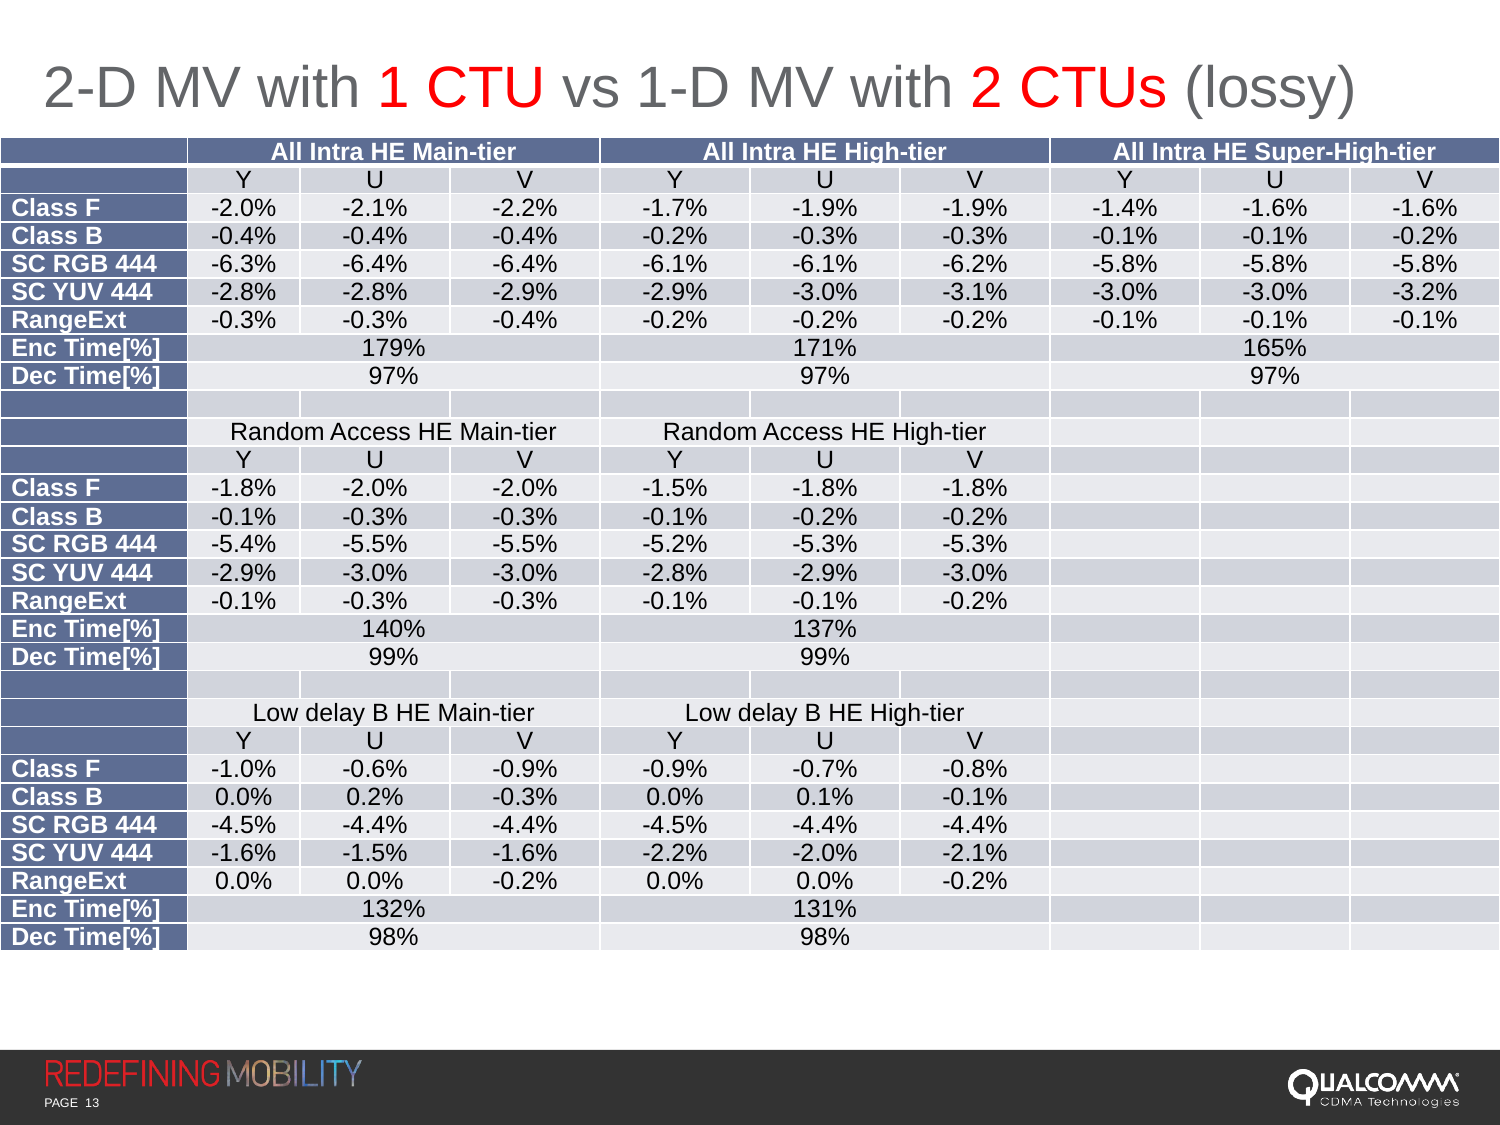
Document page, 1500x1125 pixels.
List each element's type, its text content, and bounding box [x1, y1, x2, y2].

table_cell -0.2% [451, 868, 599, 894]
table_cell [301, 391, 449, 417]
table_cell -0.2% [901, 868, 1049, 894]
table_cell Dec Time[%] [1, 363, 187, 389]
table_cell [1351, 755, 1499, 782]
table_cell [1351, 924, 1499, 950]
table_cell -2.2% [601, 840, 749, 866]
table_cell -0.3% [301, 587, 449, 613]
table_cell Low delay B HE High-tier [601, 699, 1049, 726]
table_cell [1351, 531, 1499, 557]
table_cell -0.3% [451, 587, 599, 613]
table_cell [451, 671, 599, 698]
table_cell [1351, 559, 1499, 585]
table_cell -1.6% [188, 840, 299, 866]
table_cell Random Access HE High-tier [601, 419, 1049, 445]
table_cell [1201, 587, 1349, 613]
table_cell -6.1% [601, 251, 749, 277]
table_cell V [451, 447, 599, 473]
table_cell 179% [188, 335, 599, 361]
table_cell -6.4% [301, 251, 449, 277]
table_cell -3.0% [301, 559, 449, 585]
table_cell [1051, 559, 1199, 585]
table_cell -0.9% [601, 755, 749, 782]
table_cell [1051, 503, 1199, 529]
table_cell [1, 168, 187, 193]
table_cell [1351, 699, 1499, 726]
table_cell -5.3% [751, 531, 899, 557]
table_cell -4.4% [451, 812, 599, 838]
table_header [1, 138, 187, 163]
table_cell [901, 391, 1049, 417]
table_cell -0.3% [301, 503, 449, 529]
table_cell 140% [188, 615, 599, 642]
table_cell -0.1% [1051, 223, 1199, 249]
table_header All Intra HE Main-tier [188, 138, 599, 163]
table_cell -2.8% [601, 559, 749, 585]
table_cell Low delay B HE Main-tier [188, 699, 599, 726]
table_cell -0.3% [301, 307, 449, 333]
table_cell -0.3% [451, 503, 599, 529]
table_cell -4.4% [301, 812, 449, 838]
table_cell [1201, 447, 1349, 473]
table_cell [1351, 727, 1499, 754]
table_cell U [301, 727, 449, 754]
table_cell -0.1% [601, 587, 749, 613]
table_cell -0.4% [451, 307, 599, 333]
table_cell 97% [1051, 363, 1499, 389]
table_cell [1351, 447, 1499, 473]
table_cell [1351, 643, 1499, 670]
table_cell -1.9% [901, 194, 1049, 221]
table_cell SC YUV 444 [1, 559, 187, 585]
table_cell SC RGB 444 [1, 531, 187, 557]
table_cell [1051, 812, 1199, 838]
table_cell [1051, 896, 1199, 922]
table_cell -0.6% [301, 755, 449, 782]
table_cell Y [188, 447, 299, 473]
table_cell [1351, 475, 1499, 501]
table_cell -0.2% [751, 307, 899, 333]
table_cell [1051, 924, 1199, 950]
table_cell [1351, 812, 1499, 838]
table_cell [1051, 475, 1199, 501]
table_cell -2.8% [188, 279, 299, 305]
table_cell Y [188, 168, 299, 193]
table_cell Enc Time[%] [1, 335, 187, 361]
table_cell -3.2% [1351, 279, 1499, 305]
picture [1278, 1058, 1478, 1114]
table_cell [1351, 868, 1499, 894]
table_cell -1.8% [751, 475, 899, 501]
table_cell -0.8% [901, 755, 1049, 782]
table_cell [1351, 587, 1499, 613]
table_cell -0.1% [1201, 307, 1349, 333]
table_cell V [901, 168, 1049, 193]
table_cell [1201, 643, 1349, 670]
table_cell [1, 419, 187, 445]
table_cell [1351, 671, 1499, 698]
table_cell -0.1% [188, 587, 299, 613]
table_cell -3.0% [751, 279, 899, 305]
table_cell [1201, 391, 1349, 417]
table_cell -2.9% [451, 279, 599, 305]
table_cell -0.3% [451, 784, 599, 810]
table_cell [1351, 419, 1499, 445]
table_cell [1201, 896, 1349, 922]
table_cell -0.7% [751, 755, 899, 782]
table_cell Class F [1, 755, 187, 782]
table_cell -2.0% [751, 840, 899, 866]
table_cell [1051, 699, 1199, 726]
table_cell [1201, 924, 1349, 950]
table_cell -2.0% [451, 475, 599, 501]
table_cell -0.2% [1351, 223, 1499, 249]
table_cell -0.3% [901, 223, 1049, 249]
table_cell -5.8% [1351, 251, 1499, 277]
table_cell -6.2% [901, 251, 1049, 277]
table_cell [301, 671, 449, 698]
table_cell [1051, 587, 1199, 613]
table_cell [1351, 784, 1499, 810]
table_cell [451, 391, 599, 417]
table_cell -2.1% [901, 840, 1049, 866]
table_cell [1051, 784, 1199, 810]
table_cell [1051, 419, 1199, 445]
table_cell -1.5% [601, 475, 749, 501]
table_cell [1051, 447, 1199, 473]
title 2-D MV with 1 CTU vs 1-D MV with 2 CTUs (lossy) [28, 44, 1462, 137]
table_cell 0.2% [301, 784, 449, 810]
table_cell -3.0% [1201, 279, 1349, 305]
table_cell 0.1% [751, 784, 899, 810]
table_cell -2.1% [301, 194, 449, 221]
table_cell [1201, 475, 1349, 501]
table_cell -1.8% [188, 475, 299, 501]
table_cell Class F [1, 475, 187, 501]
table_cell [1051, 671, 1199, 698]
table_cell -1.7% [601, 194, 749, 221]
table_cell Class B [1, 503, 187, 529]
table_cell 97% [188, 363, 599, 389]
table_cell RangeExt [1, 868, 187, 894]
table_cell -2.0% [188, 194, 299, 221]
table_cell [1201, 755, 1349, 782]
table_cell [1, 699, 187, 726]
table_cell [901, 671, 1049, 698]
table_cell [601, 391, 749, 417]
table_cell [1201, 812, 1349, 838]
table_cell -0.1% [188, 503, 299, 529]
table_cell -0.1% [751, 587, 899, 613]
table_header All Intra HE High-tier [601, 138, 1049, 163]
table_cell -0.1% [1051, 307, 1199, 333]
table_cell -2.9% [751, 559, 899, 585]
table_cell -6.4% [451, 251, 599, 277]
table_cell 98% [601, 924, 1049, 950]
table_cell [1351, 503, 1499, 529]
table_cell Dec Time[%] [1, 643, 187, 670]
table_cell -1.6% [451, 840, 599, 866]
table_cell [188, 391, 299, 417]
table_cell [751, 671, 899, 698]
table_cell [1051, 727, 1199, 754]
table_cell Class F [1, 194, 187, 221]
table_cell 137% [601, 615, 1049, 642]
table_cell [1201, 727, 1349, 754]
table_cell -3.0% [1051, 279, 1199, 305]
table_cell V [451, 168, 599, 193]
table_cell 165% [1051, 335, 1499, 361]
table_cell [1351, 615, 1499, 642]
table_cell -2.2% [451, 194, 599, 221]
table_cell Dec Time[%] [1, 924, 187, 950]
table_cell -1.4% [1051, 194, 1199, 221]
table_cell [1, 727, 187, 754]
table_cell [1201, 671, 1349, 698]
table_cell -0.2% [901, 503, 1049, 529]
table_cell SC YUV 444 [1, 279, 187, 305]
table_cell -1.6% [1201, 194, 1349, 221]
table_cell SC YUV 444 [1, 840, 187, 866]
table_cell [1, 671, 187, 698]
table_cell -0.3% [188, 307, 299, 333]
table_cell -0.1% [901, 784, 1049, 810]
table_cell V [901, 447, 1049, 473]
table_cell [601, 671, 749, 698]
table_cell [1201, 531, 1349, 557]
table_cell RangeExt [1, 587, 187, 613]
table_cell 0.0% [301, 868, 449, 894]
table_cell SC RGB 444 [1, 812, 187, 838]
table_cell -6.3% [188, 251, 299, 277]
table_cell SC RGB 444 [1, 251, 187, 277]
table_cell -0.3% [751, 223, 899, 249]
table_cell Class B [1, 223, 187, 249]
table_cell -0.4% [451, 223, 599, 249]
table_cell -0.4% [188, 223, 299, 249]
table_cell Class B [1, 784, 187, 810]
table_cell Enc Time[%] [1, 896, 187, 922]
table_cell -2.9% [188, 559, 299, 585]
table_cell [1201, 868, 1349, 894]
table_cell -5.4% [188, 531, 299, 557]
table_cell -0.1% [1351, 307, 1499, 333]
table_cell -0.9% [451, 755, 599, 782]
table_cell 0.0% [751, 868, 899, 894]
table_cell [1051, 391, 1199, 417]
table_cell -5.5% [301, 531, 449, 557]
table_cell Y [601, 168, 749, 193]
table_cell 97% [601, 363, 1049, 389]
table_cell -0.1% [1201, 223, 1349, 249]
table_cell Y [601, 727, 749, 754]
table_cell [1, 447, 187, 473]
table_cell 0.0% [188, 868, 299, 894]
table_cell -5.3% [901, 531, 1049, 557]
table_cell -2.9% [601, 279, 749, 305]
table_cell [1051, 531, 1199, 557]
table_cell [1051, 643, 1199, 670]
table_cell -3.1% [901, 279, 1049, 305]
table_cell [1201, 840, 1349, 866]
table_cell -0.2% [601, 223, 749, 249]
table_cell -0.4% [301, 223, 449, 249]
table_cell -4.4% [751, 812, 899, 838]
table_cell -1.9% [751, 194, 899, 221]
table_cell 171% [601, 335, 1049, 361]
table_cell [188, 671, 299, 698]
table_cell -5.2% [601, 531, 749, 557]
table_cell [1, 391, 187, 417]
table_cell -0.2% [901, 307, 1049, 333]
table_cell -2.0% [301, 475, 449, 501]
table_cell [1201, 419, 1349, 445]
table_cell [1201, 559, 1349, 585]
table_cell 99% [601, 643, 1049, 670]
table_cell V [451, 727, 599, 754]
table_cell [1201, 699, 1349, 726]
table_cell -0.2% [751, 503, 899, 529]
table_cell -6.1% [751, 251, 899, 277]
table_cell -4.5% [188, 812, 299, 838]
table_cell [1351, 840, 1499, 866]
table_cell -1.5% [301, 840, 449, 866]
table_cell Y [601, 447, 749, 473]
table_cell -3.0% [901, 559, 1049, 585]
table_cell -2.8% [301, 279, 449, 305]
table_cell -1.8% [901, 475, 1049, 501]
table_cell V [1351, 168, 1499, 193]
table_cell [1051, 755, 1199, 782]
table_cell U [301, 447, 449, 473]
table_cell -0.2% [601, 307, 749, 333]
table_cell Enc Time[%] [1, 615, 187, 642]
table_cell 0.0% [188, 784, 299, 810]
table_cell -5.8% [1201, 251, 1349, 277]
table_cell [751, 391, 899, 417]
table_cell [1051, 615, 1199, 642]
table_cell -3.0% [451, 559, 599, 585]
table_cell Y [1051, 168, 1199, 193]
table_cell 132% [188, 896, 599, 922]
table_cell -1.6% [1351, 194, 1499, 221]
picture [30, 1048, 372, 1099]
table_cell 0.0% [601, 784, 749, 810]
table_cell V [901, 727, 1049, 754]
table_cell -1.0% [188, 755, 299, 782]
table_cell -4.5% [601, 812, 749, 838]
table_cell [1051, 868, 1199, 894]
table_cell [1351, 391, 1499, 417]
table_cell U [751, 168, 899, 193]
table_cell 98% [188, 924, 599, 950]
table_cell RangeExt [1, 307, 187, 333]
table_cell -5.8% [1051, 251, 1199, 277]
table_cell [1201, 615, 1349, 642]
table_cell U [751, 727, 899, 754]
table_cell 99% [188, 643, 599, 670]
table_cell U [751, 447, 899, 473]
table_cell [1201, 503, 1349, 529]
table_cell [1351, 896, 1499, 922]
table_cell [1051, 840, 1199, 866]
table_cell 131% [601, 896, 1049, 922]
table_cell -4.4% [901, 812, 1049, 838]
table_cell Y [188, 727, 299, 754]
table_cell -0.2% [901, 587, 1049, 613]
table_header All Intra HE Super-High-tier [1051, 138, 1499, 163]
table_cell -5.5% [451, 531, 599, 557]
table_cell U [1201, 168, 1349, 193]
table_cell U [301, 168, 449, 193]
table_cell 0.0% [601, 868, 749, 894]
table_cell Random Access HE Main-tier [188, 419, 599, 445]
table_cell [1201, 784, 1349, 810]
table_cell -0.1% [601, 503, 749, 529]
